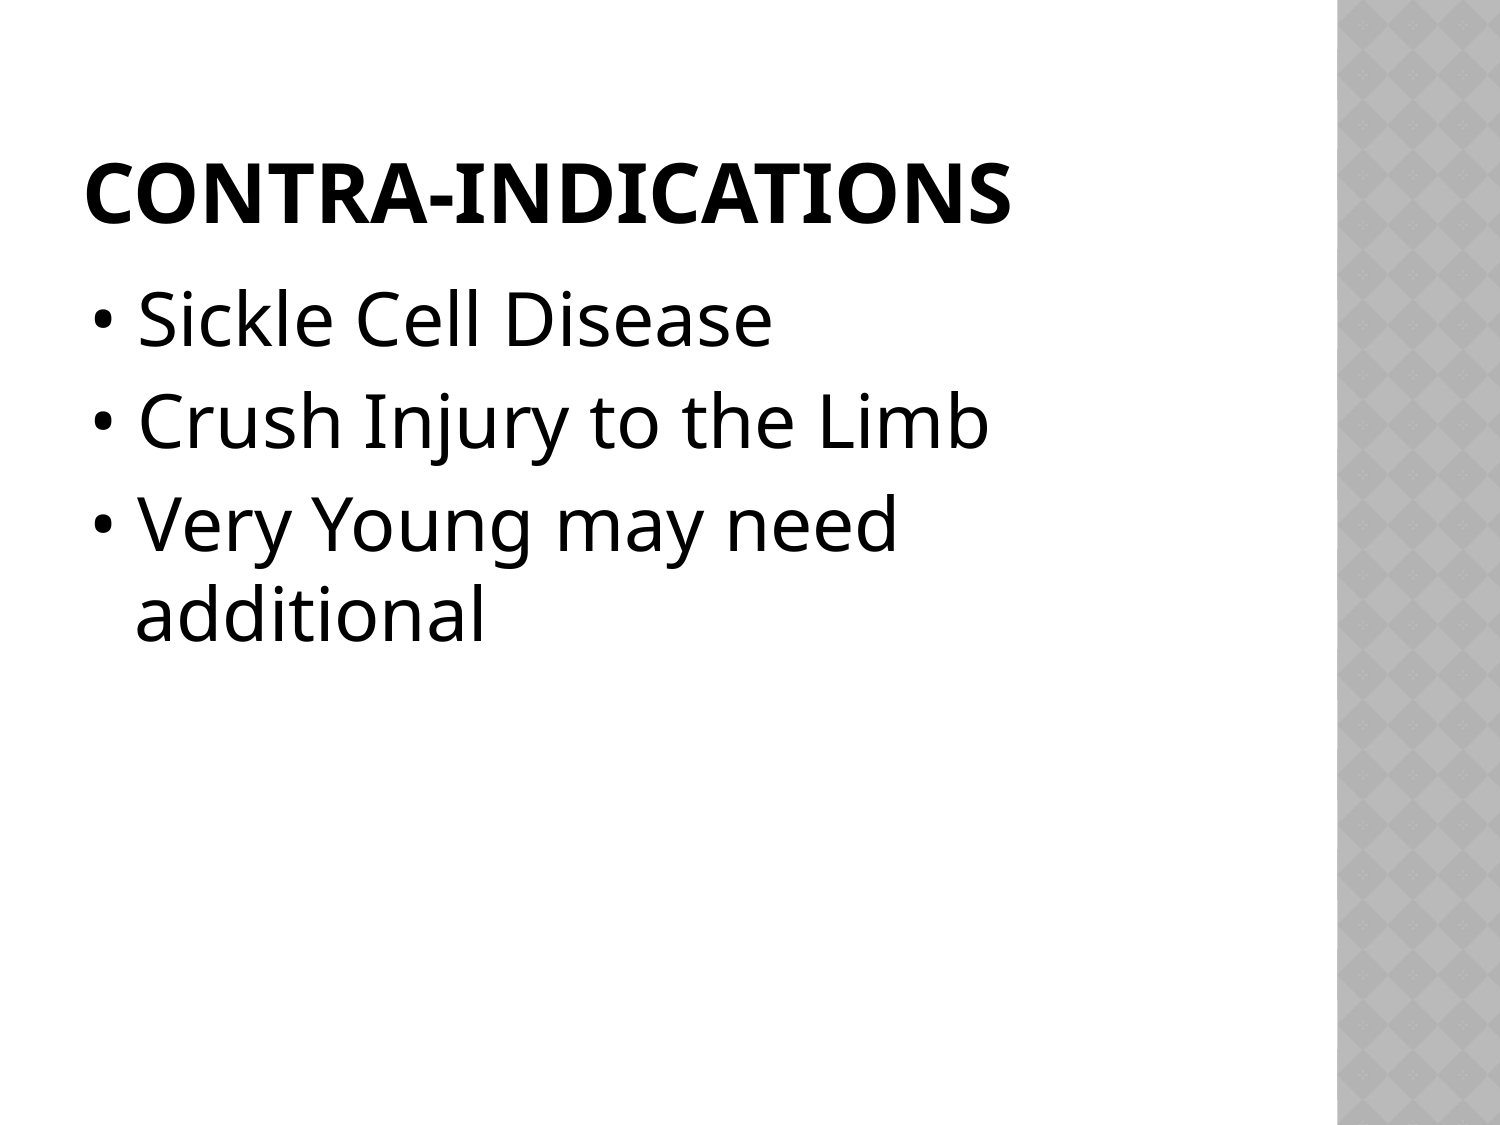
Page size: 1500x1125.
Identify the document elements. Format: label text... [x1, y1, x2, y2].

title Contra-Indications [75, 52, 1263, 240]
list • Sickle Cell Disease • Crush Injury to the Limb • Very Young may need additional [75, 264, 1263, 1059]
